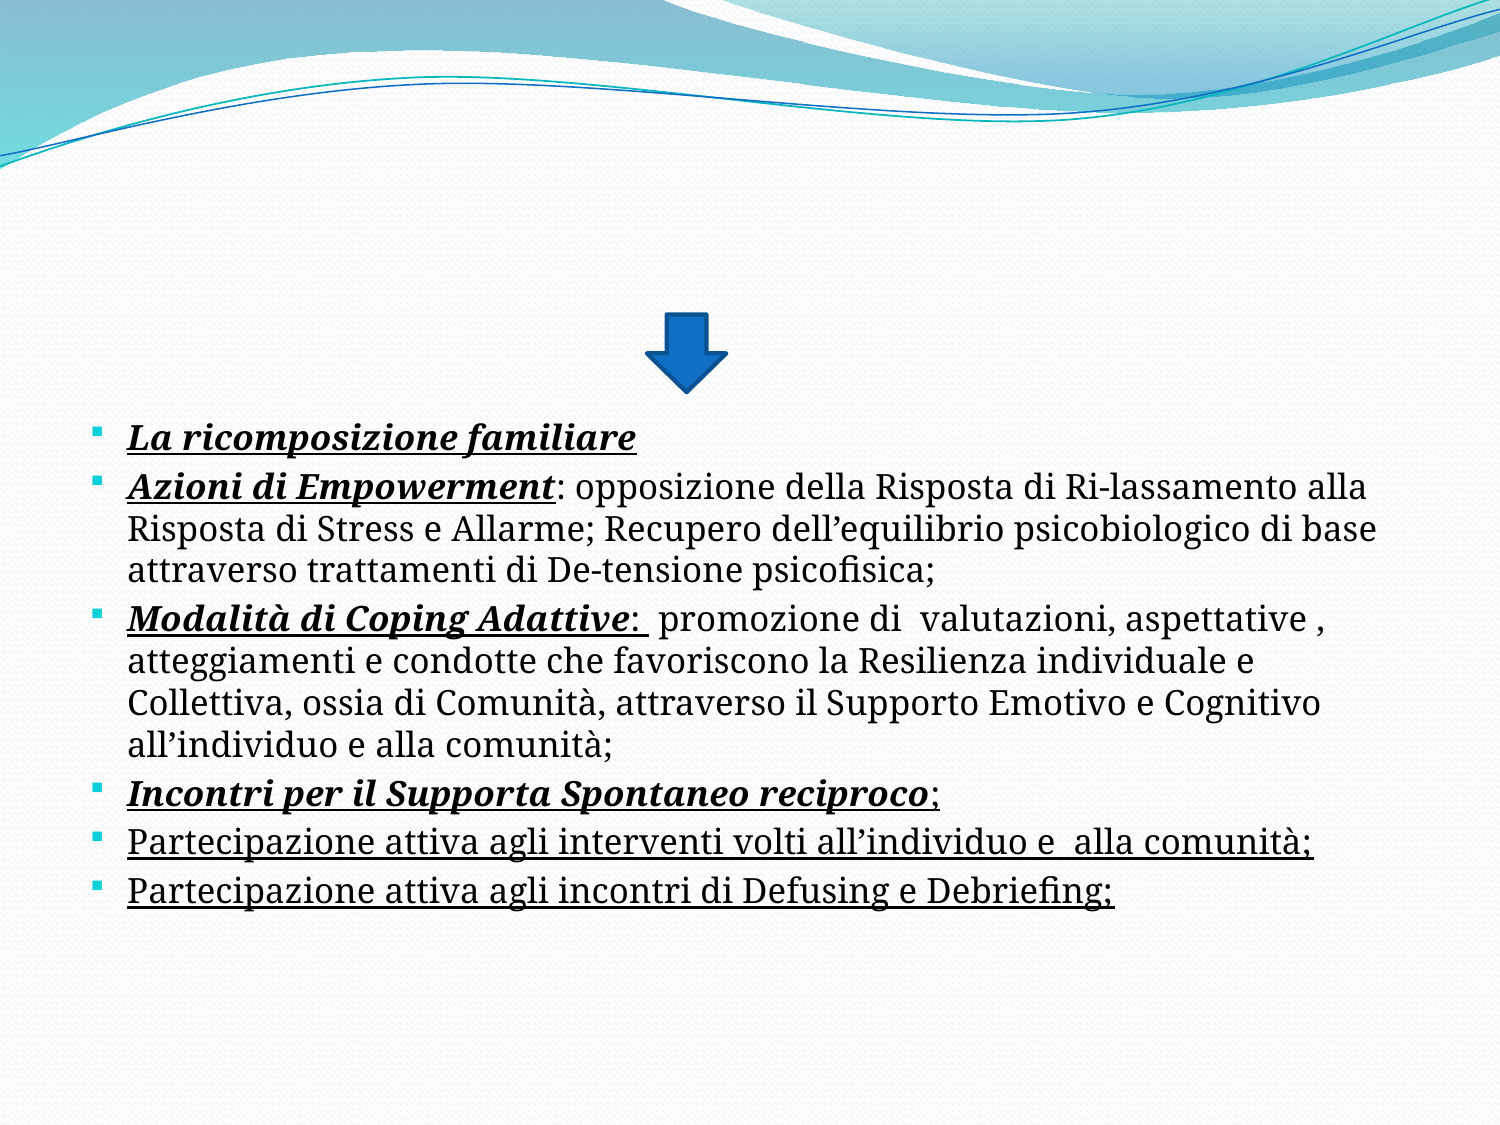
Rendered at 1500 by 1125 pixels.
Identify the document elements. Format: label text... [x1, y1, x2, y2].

text_box [644, 312, 729, 395]
list La ricomposizione familiare Azioni di Empowerment: opposizione della Risposta di Ri-lassamento alla Risposta di Stress e Allarme; Recupero dell’equilibrio psicobiologico di base attraverso trattamenti di De-tensione psicofisica; Modalità di Coping Adattive: promozione di valutazioni, aspettative , atteggiamenti e condotte che favoriscono la Resilienza individuale e Collettiva, ossia di Comunità, attraverso il Supporto Emotivo e Cognitivo all’individuo e alla comunità; Incontri per il Supporta Spontaneo reciproco; Partecipazione attiva agli interventi volti all’individuo e alla comunità; Partecipazione attiva agli incontri di Defusing e Debriefing; [75, 317, 1425, 1038]
title [75, 115, 1425, 303]
